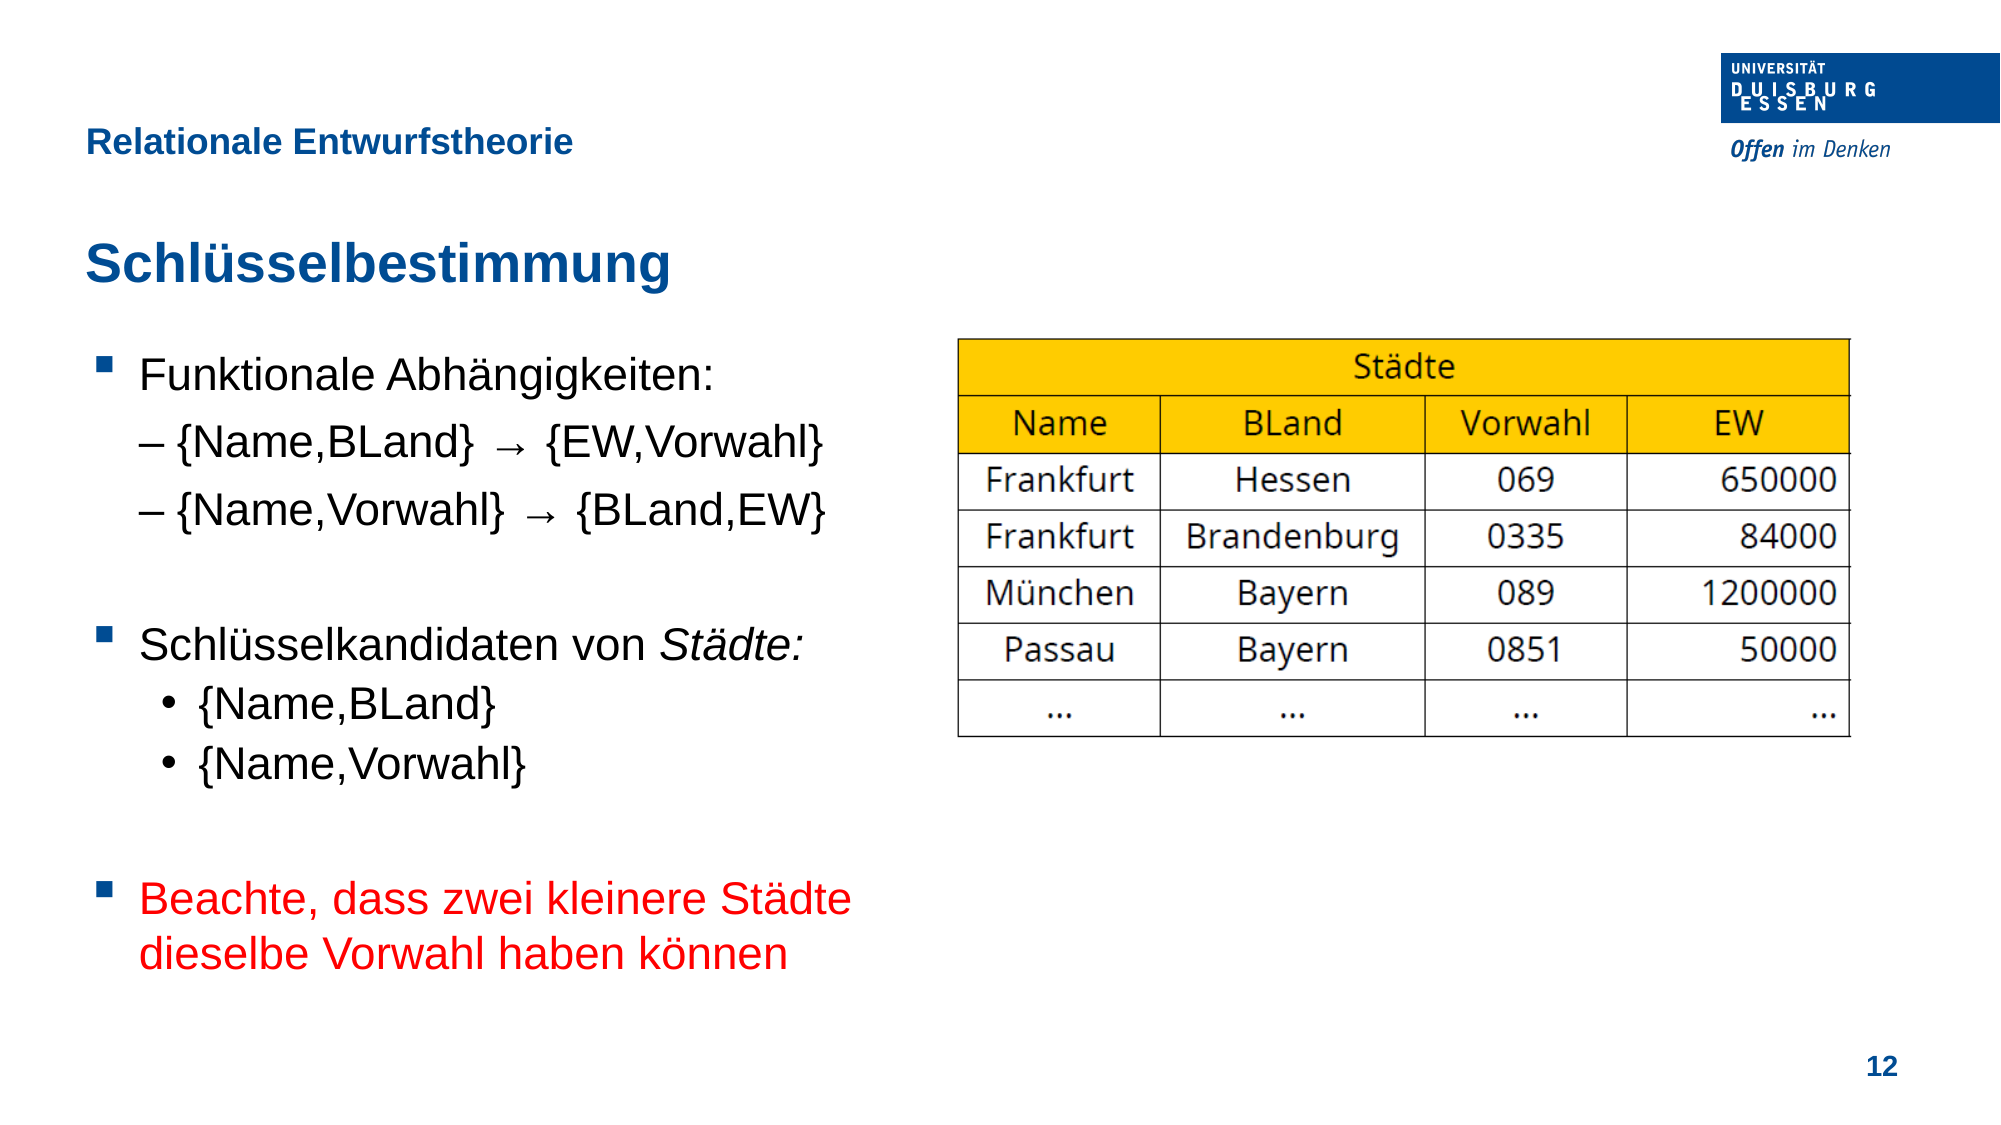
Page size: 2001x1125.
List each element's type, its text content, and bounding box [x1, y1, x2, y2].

list Relationale Entwurfstheorie [85, 122, 1694, 163]
list Schlüsselbestimmung [85, 227, 1694, 303]
picture [954, 336, 1855, 741]
list Funktionale Abhängigkeiten: – {Name,BLand} → {EW,Vorwahl} – {Name,Vorwahl} → {BLand,EW} Schlüsselkandidaten von Städte: {Name,BLand} {Name,Vorwahl} Beachte, dass zwei kleinere Städte dieselbe Vorwahl haben können [85, 337, 900, 1040]
picture [1721, 53, 2000, 162]
slide_number 12 [1677, 1039, 1914, 1081]
